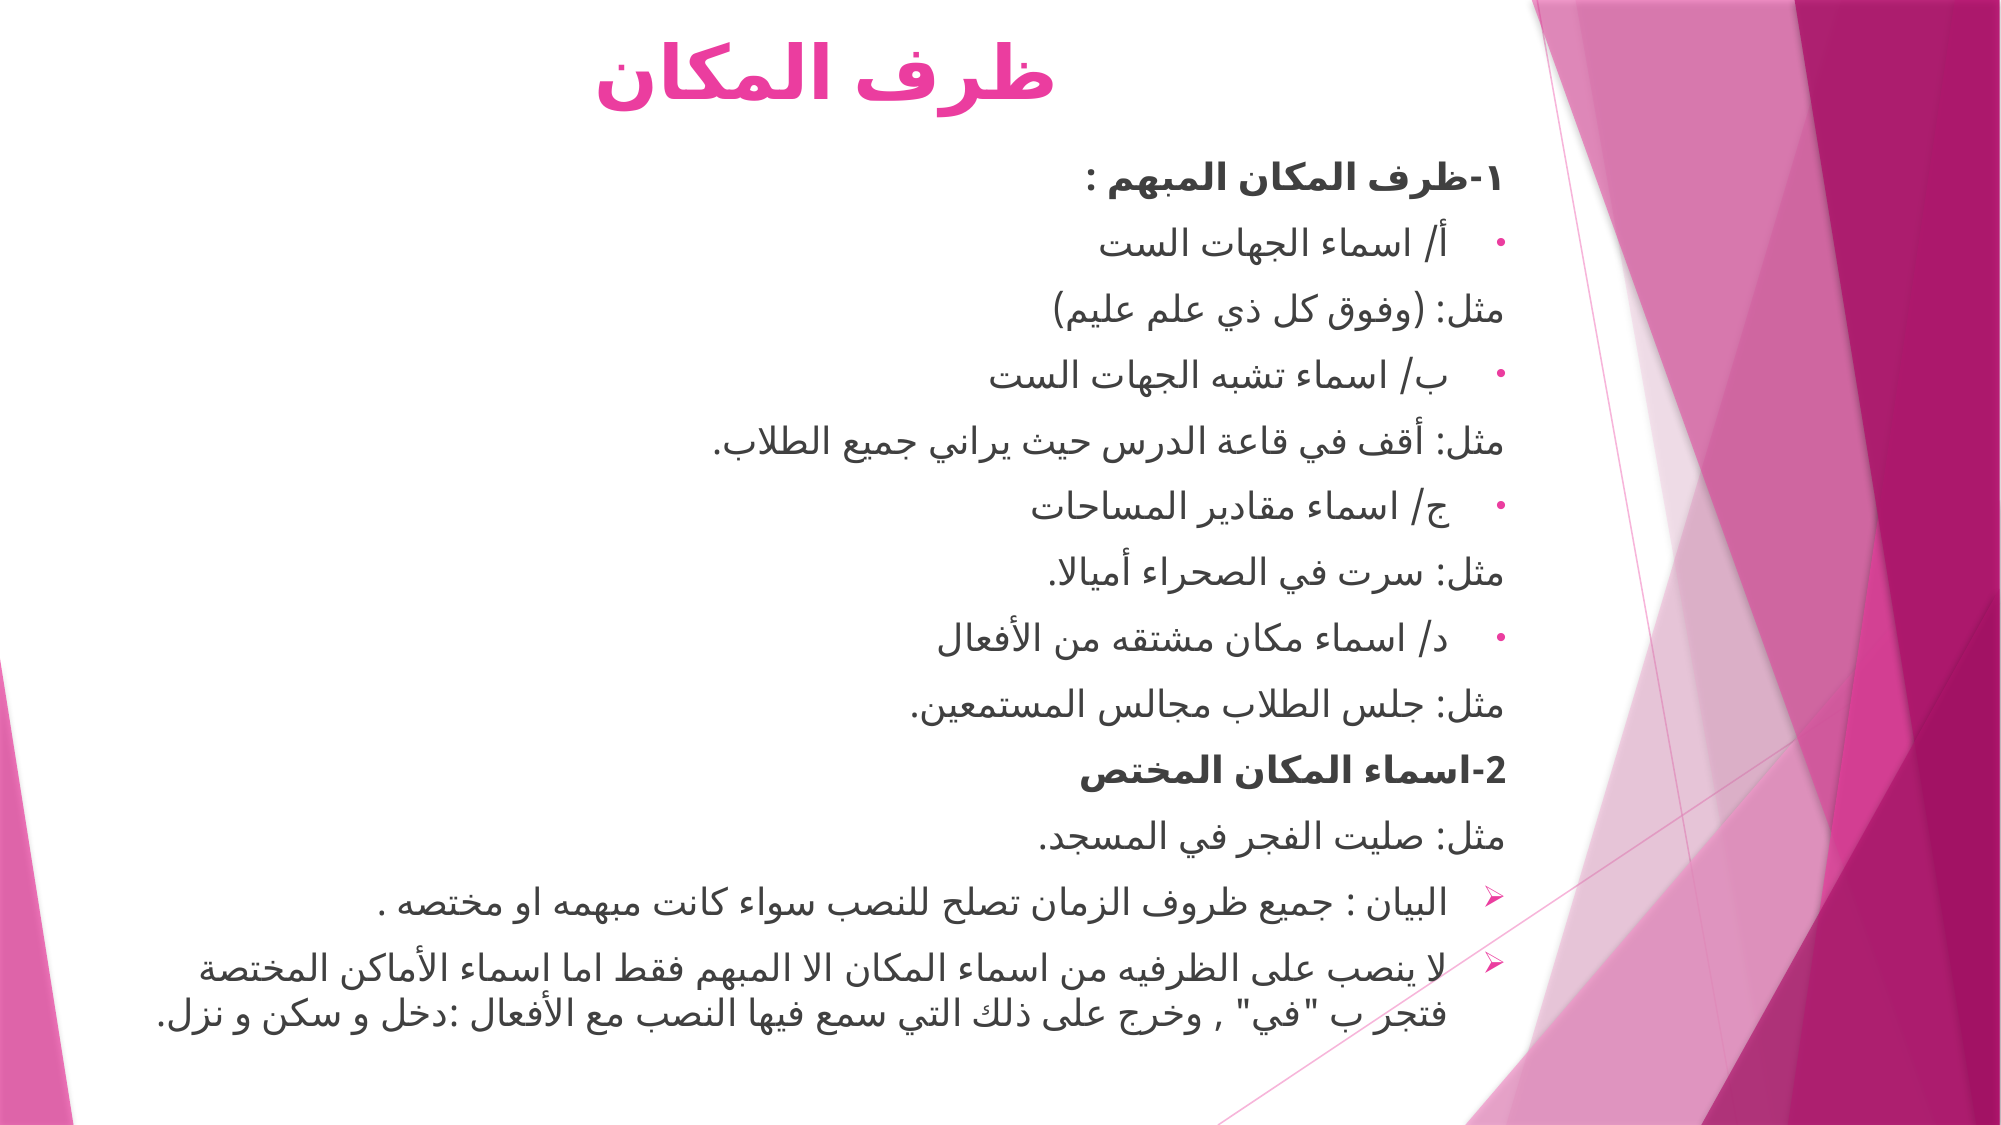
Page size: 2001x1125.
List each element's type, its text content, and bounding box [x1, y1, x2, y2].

title ظرف المكان [111, 16, 1522, 145]
list ١-ظرف المكان المبهم : أ/ اسماء الجهات الست مثل: (وفوق كل ذي علم عليم) ب/ اسماء تشبه الجهات الست مثل: أقف في قاعة الدرس حيث يراني جميع الطلاب. ج/ اسماء مقادير المساحات مثل: سرت في الصحراء أميالا. د/ اسماء مكان مشتقه من الأفعال مثل: جلس الطلاب مجالس المستمعين. 2-اسماء المكان المختص مثل: صليت الفجر في المسجد. البيان : جميع ظروف الزمان تصلح للنصب سواء كانت مبهمه او مختصه . لا ينصب على الظرفيه من اسماء المكان الا المبهم فقط اما اسماء الأماكن المختصة فتجر ب "في" , وخرج على ذلك التي سمع فيها النصب مع الأفعال :دخل و سكن و نزل. [111, 145, 1522, 1100]
